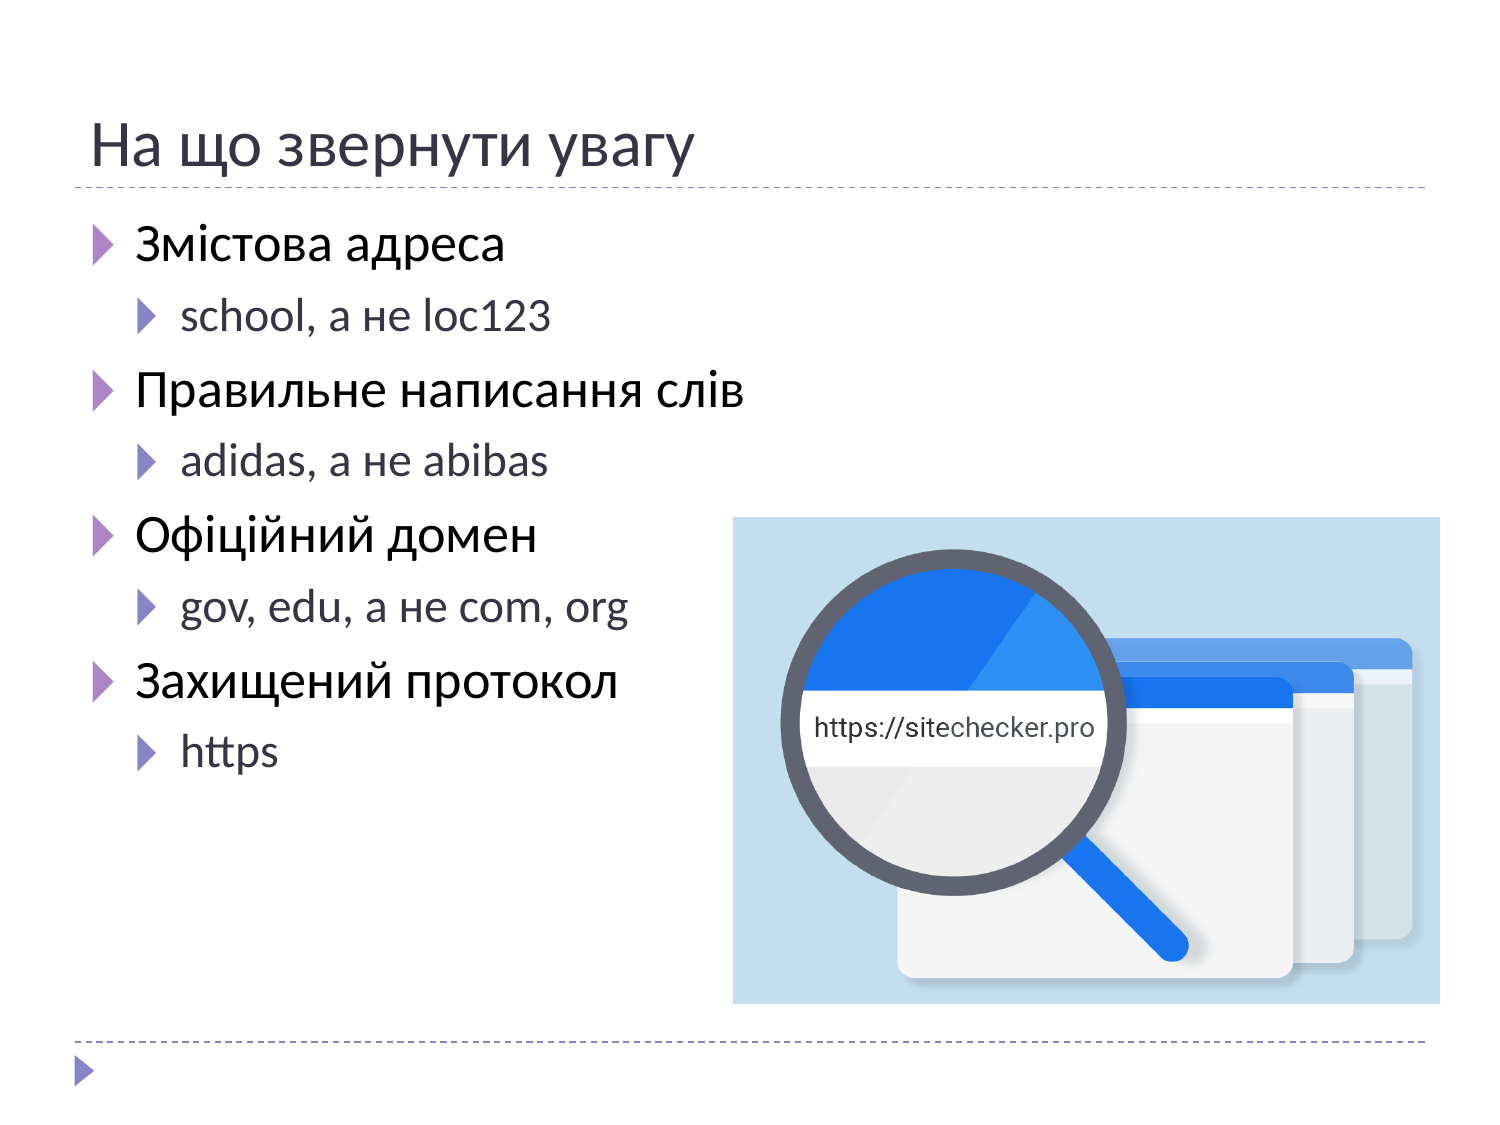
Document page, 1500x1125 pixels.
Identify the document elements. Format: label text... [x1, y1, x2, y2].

picture [732, 513, 1441, 1011]
list Змістова адреса school, а не loc123 Правильне написання слів adidas, а не abibas Офіційний домен gov, edu, а не com, org Захищений протокол https [75, 200, 1425, 1010]
title На що звернути увагу [75, 24, 1425, 188]
